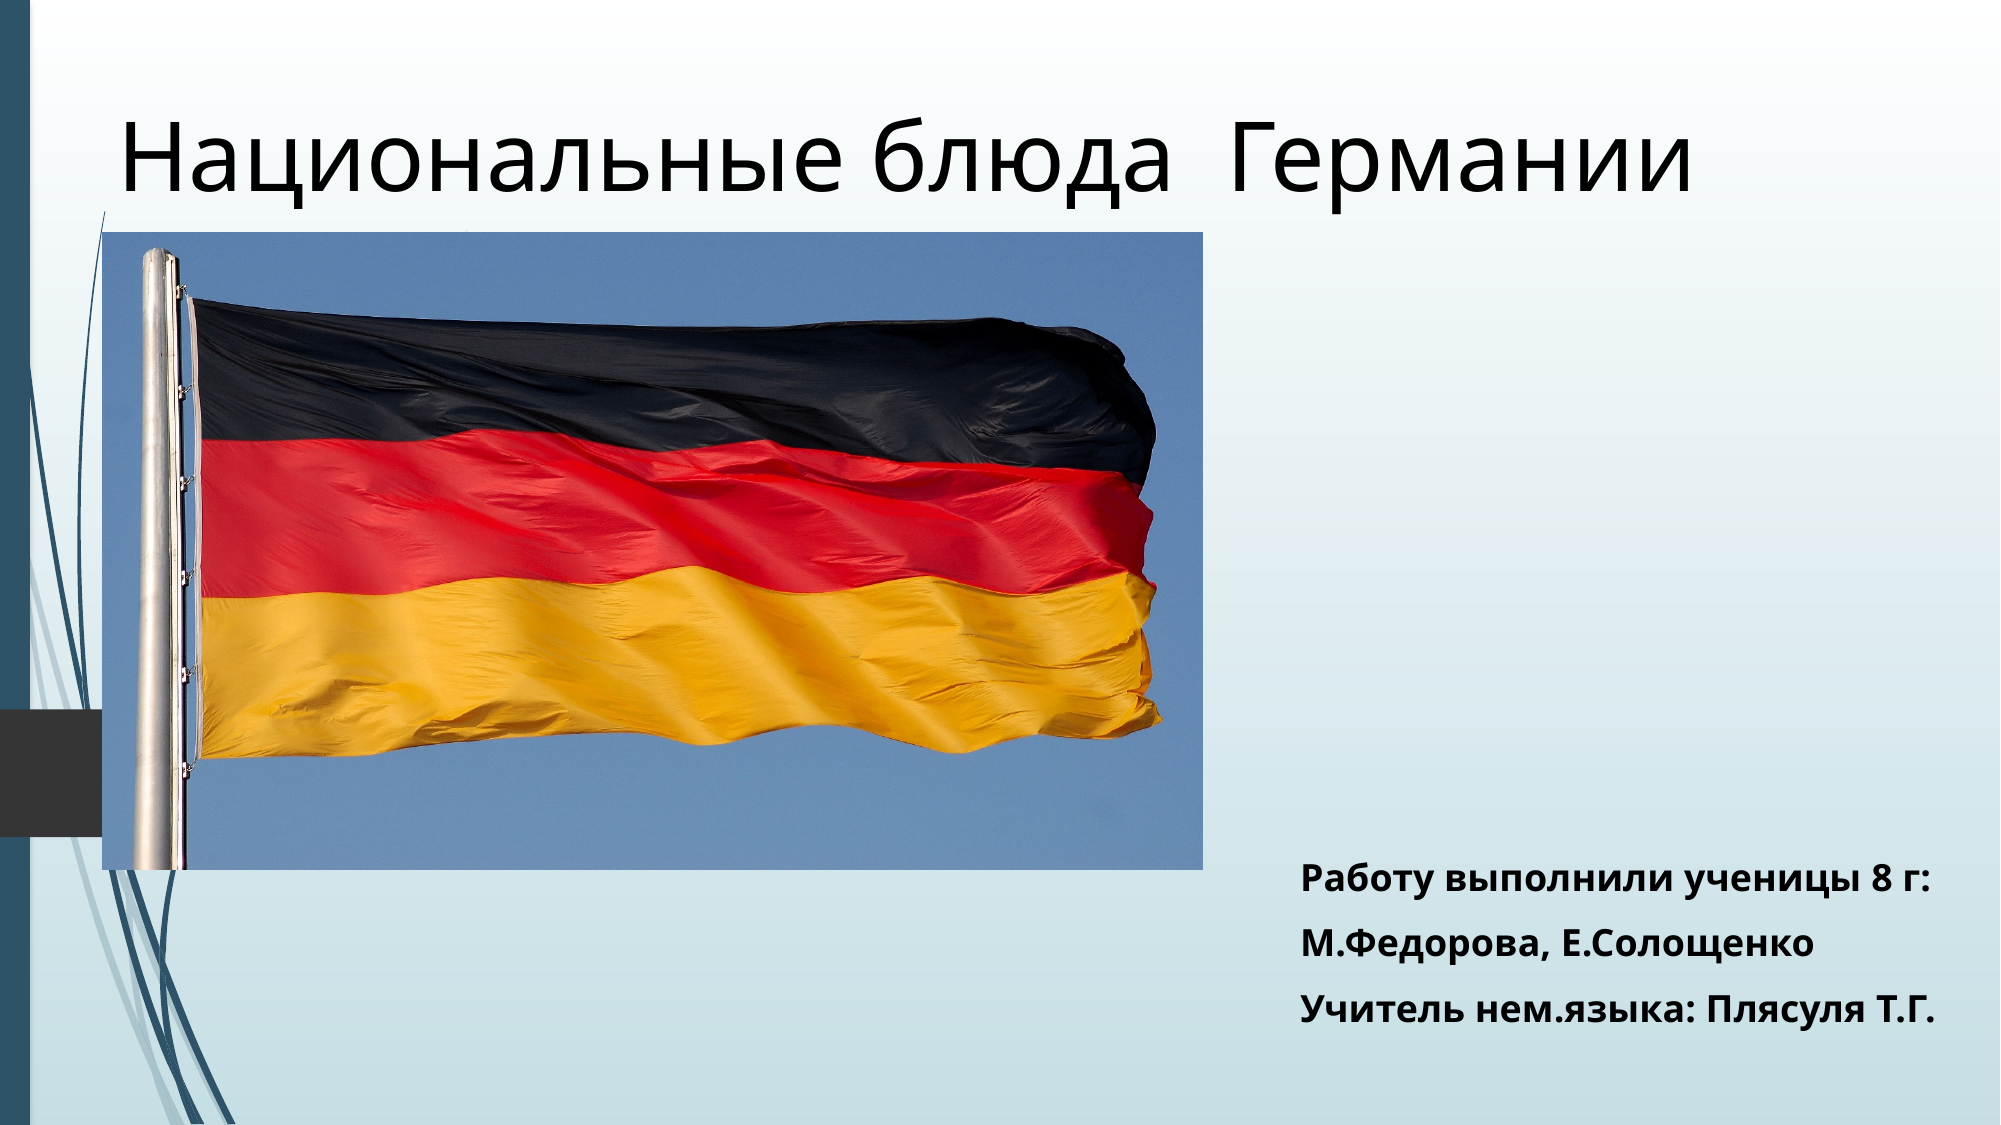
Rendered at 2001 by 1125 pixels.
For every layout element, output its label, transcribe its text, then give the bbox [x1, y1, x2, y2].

subtitle Работу выполнили ученицы 8 г: М.Федорова, Е.Солощенко Учитель нем.языка: Плясуля Т.Г. [1285, 845, 1977, 1102]
title Национальные блюда Германии [102, 0, 1888, 219]
picture [101, 232, 1203, 871]
